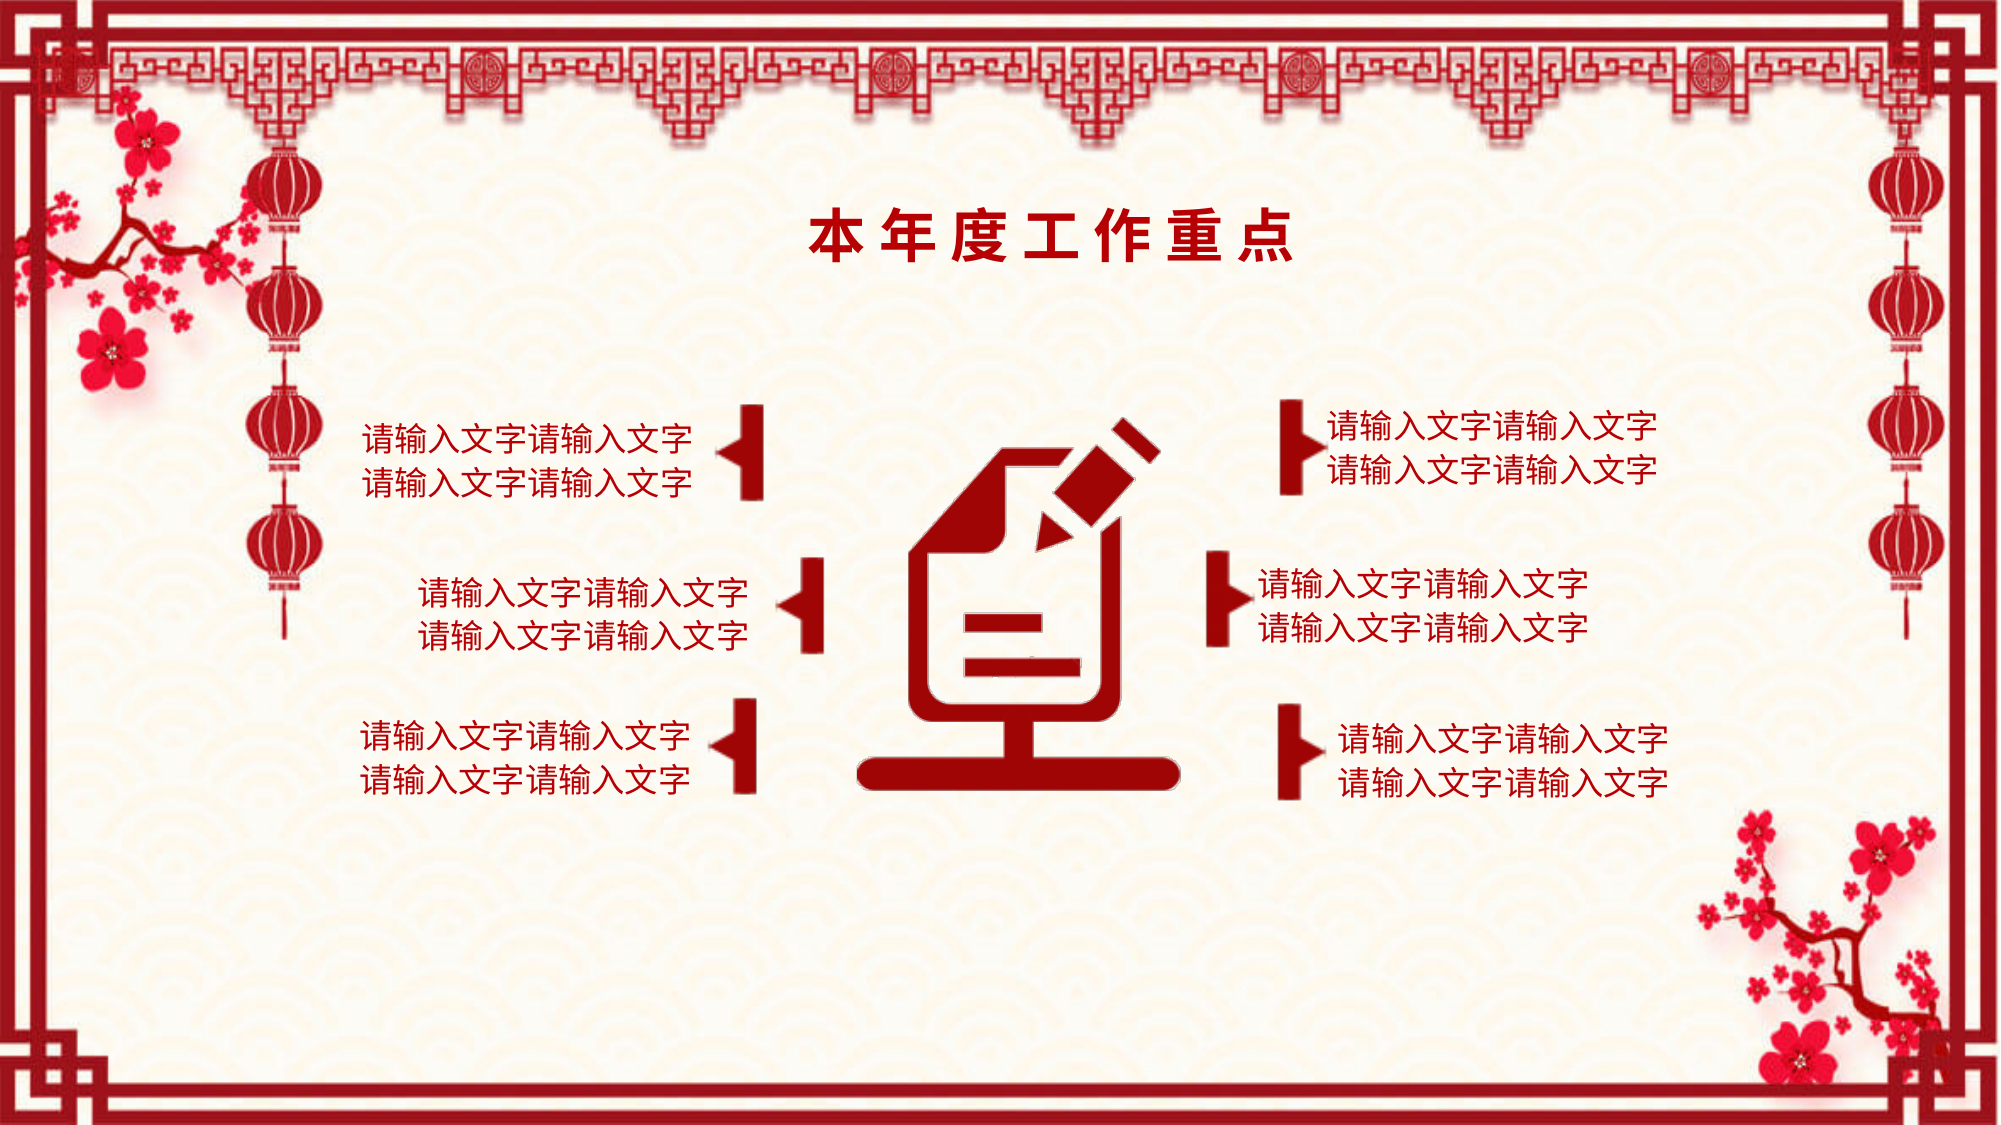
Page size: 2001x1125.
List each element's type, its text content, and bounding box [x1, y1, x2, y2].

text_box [1114, 494, 1679, 693]
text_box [1186, 647, 1759, 846]
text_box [1188, 342, 1748, 541]
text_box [346, 359, 856, 558]
picture [0, 0, 2001, 1125]
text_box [344, 653, 849, 852]
text_box 本 年 度 工 作 重 点 [793, 192, 1311, 277]
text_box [402, 512, 916, 711]
